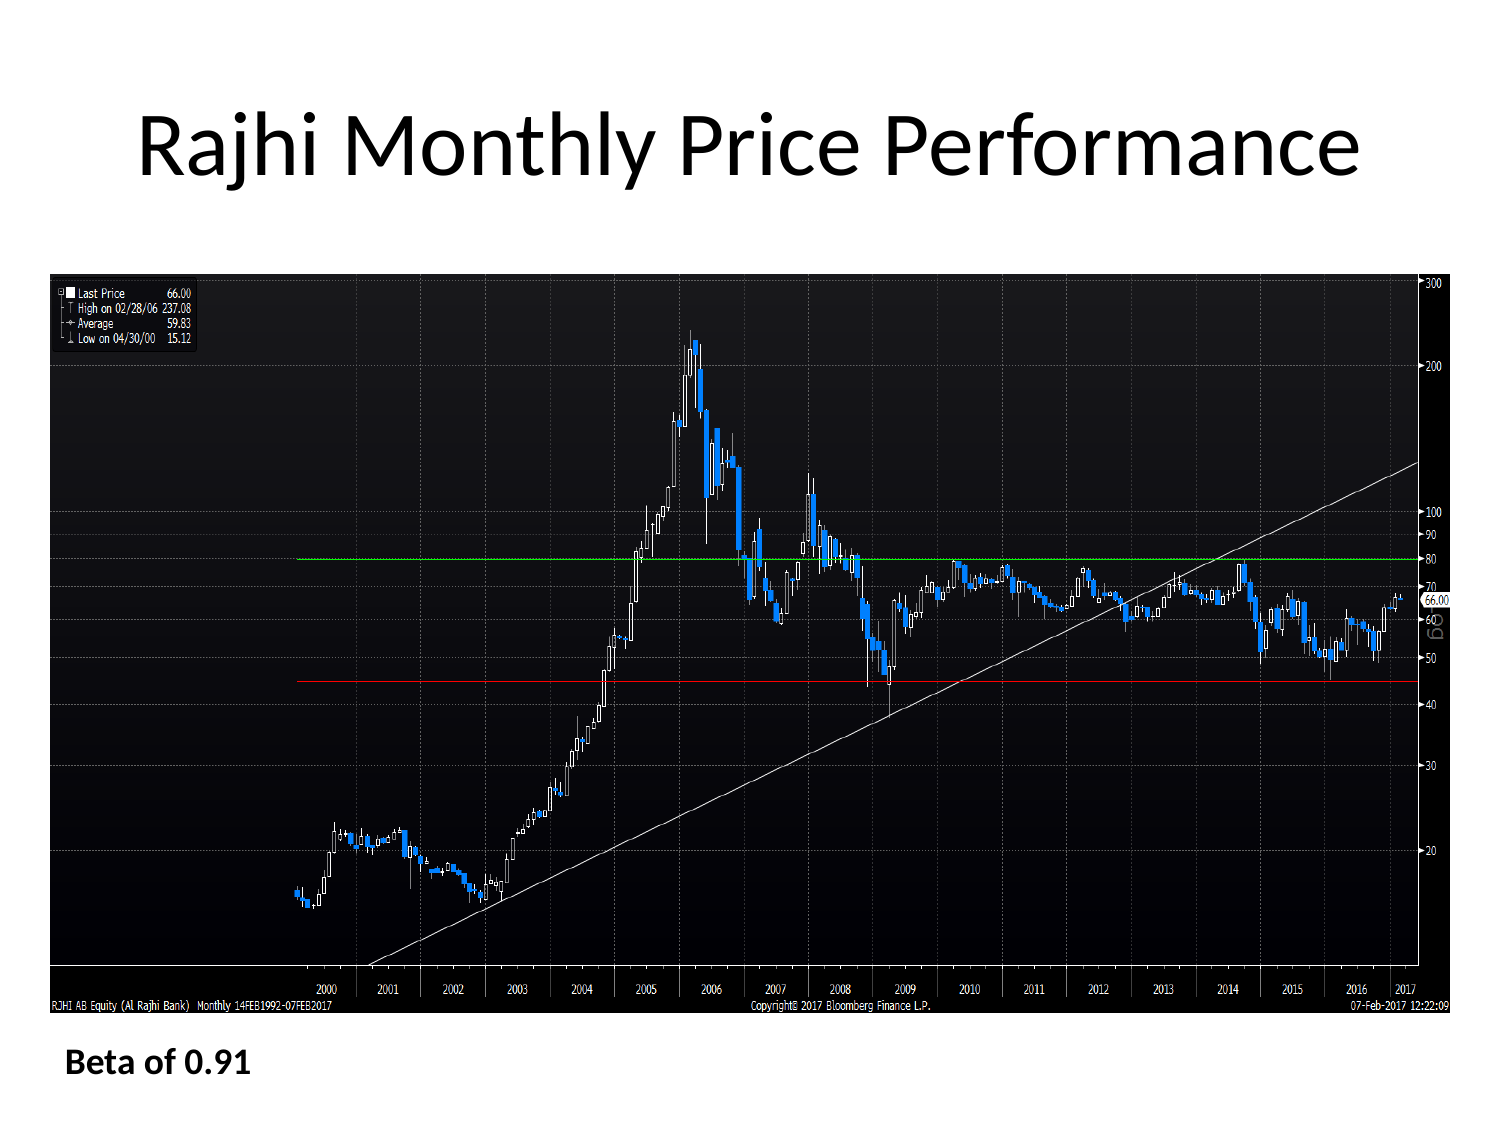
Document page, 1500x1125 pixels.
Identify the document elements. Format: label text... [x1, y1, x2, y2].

picture [49, 274, 1450, 1013]
text_box Beta of 0.91 [50, 1030, 750, 1090]
title Rajhi Monthly Price Performance [75, 45, 1425, 233]
